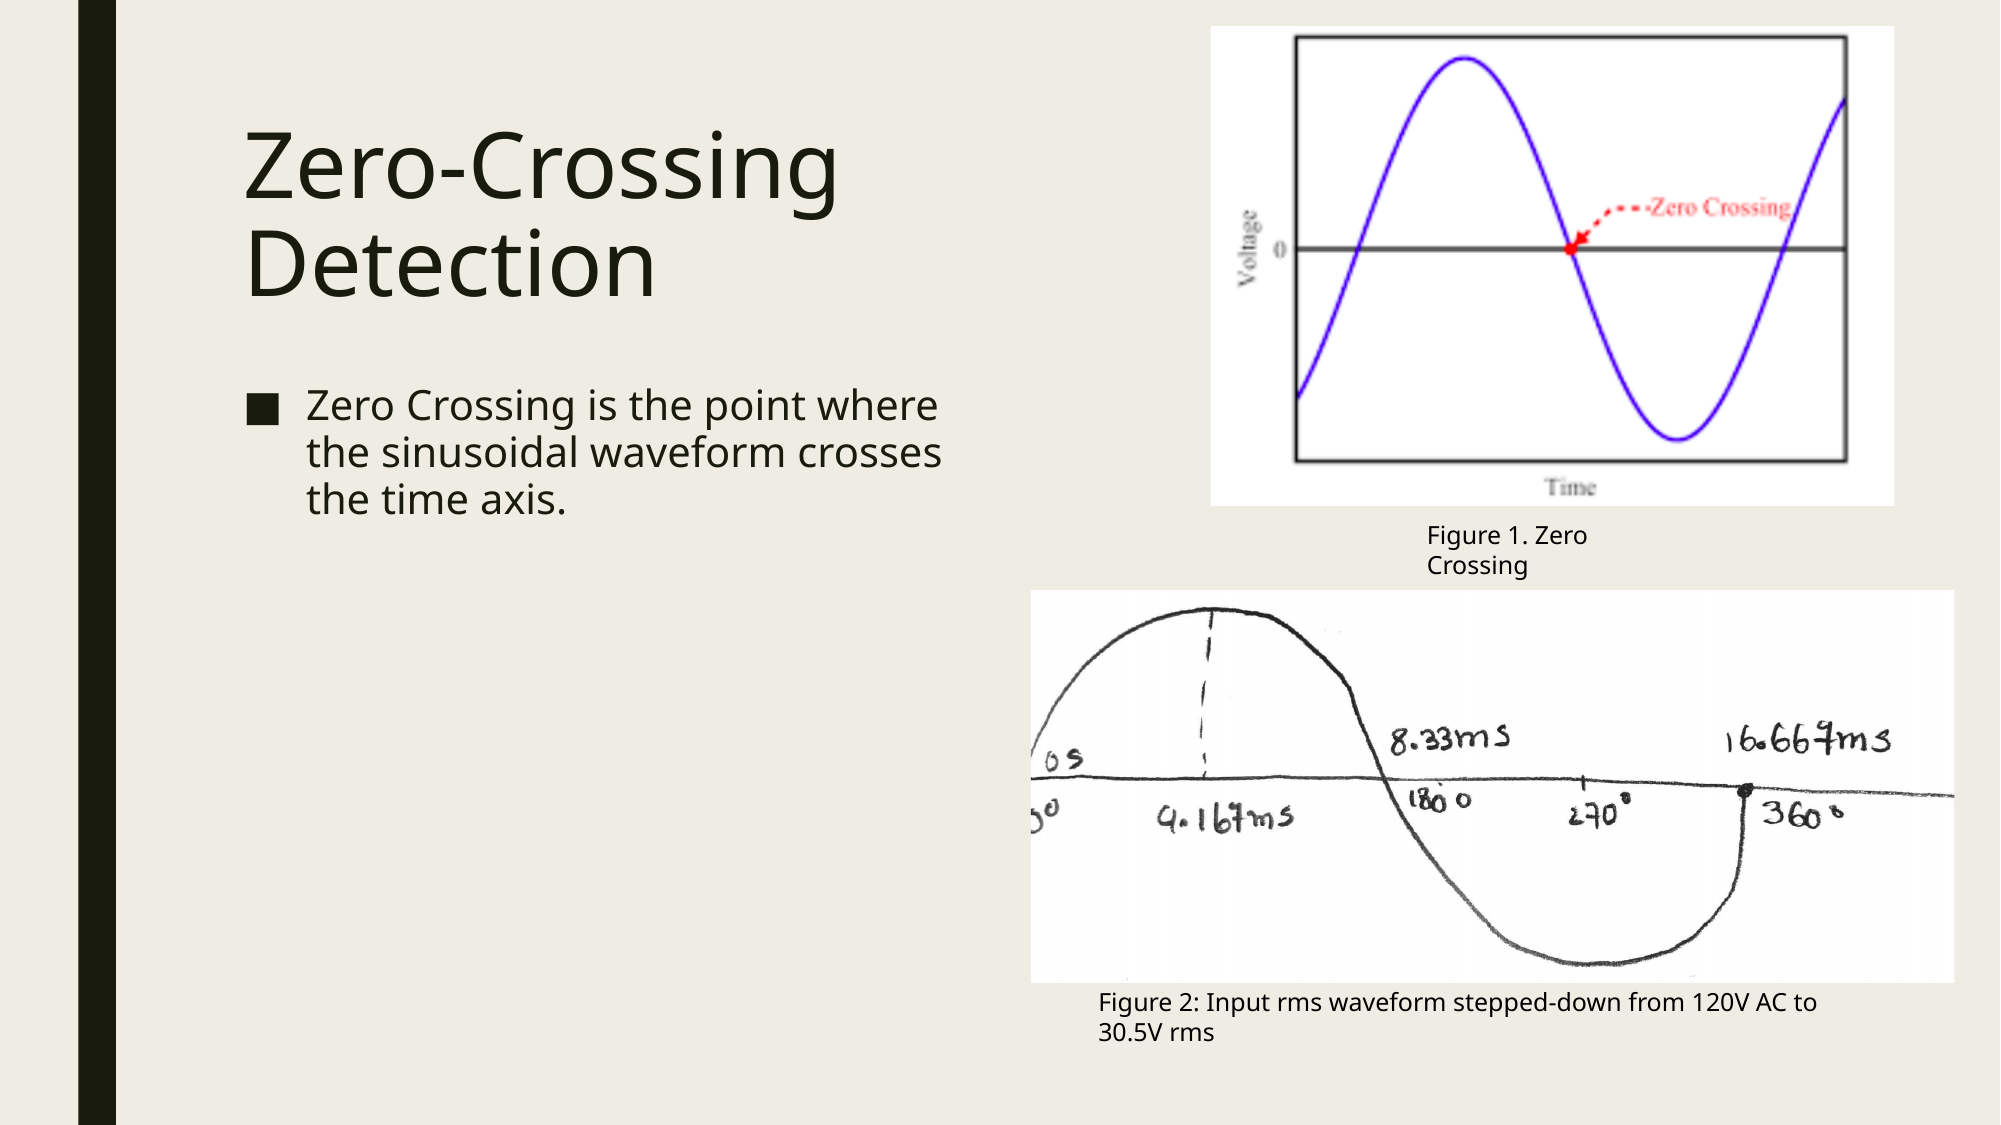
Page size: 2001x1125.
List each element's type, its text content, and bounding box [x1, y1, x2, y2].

text_box Figure 1. Zero Crossing [1411, 515, 1694, 587]
list Zero Crossing is the point where the sinusoidal waveform crosses the time axis. [228, 375, 1007, 963]
text_box Figure 2: Input rms waveform stepped-down from 120V AC to 30.5V rms [1083, 993, 1902, 1054]
picture [1210, 26, 1895, 507]
title Zero-Crossing Detection [228, 112, 1000, 357]
picture [1030, 590, 1955, 984]
